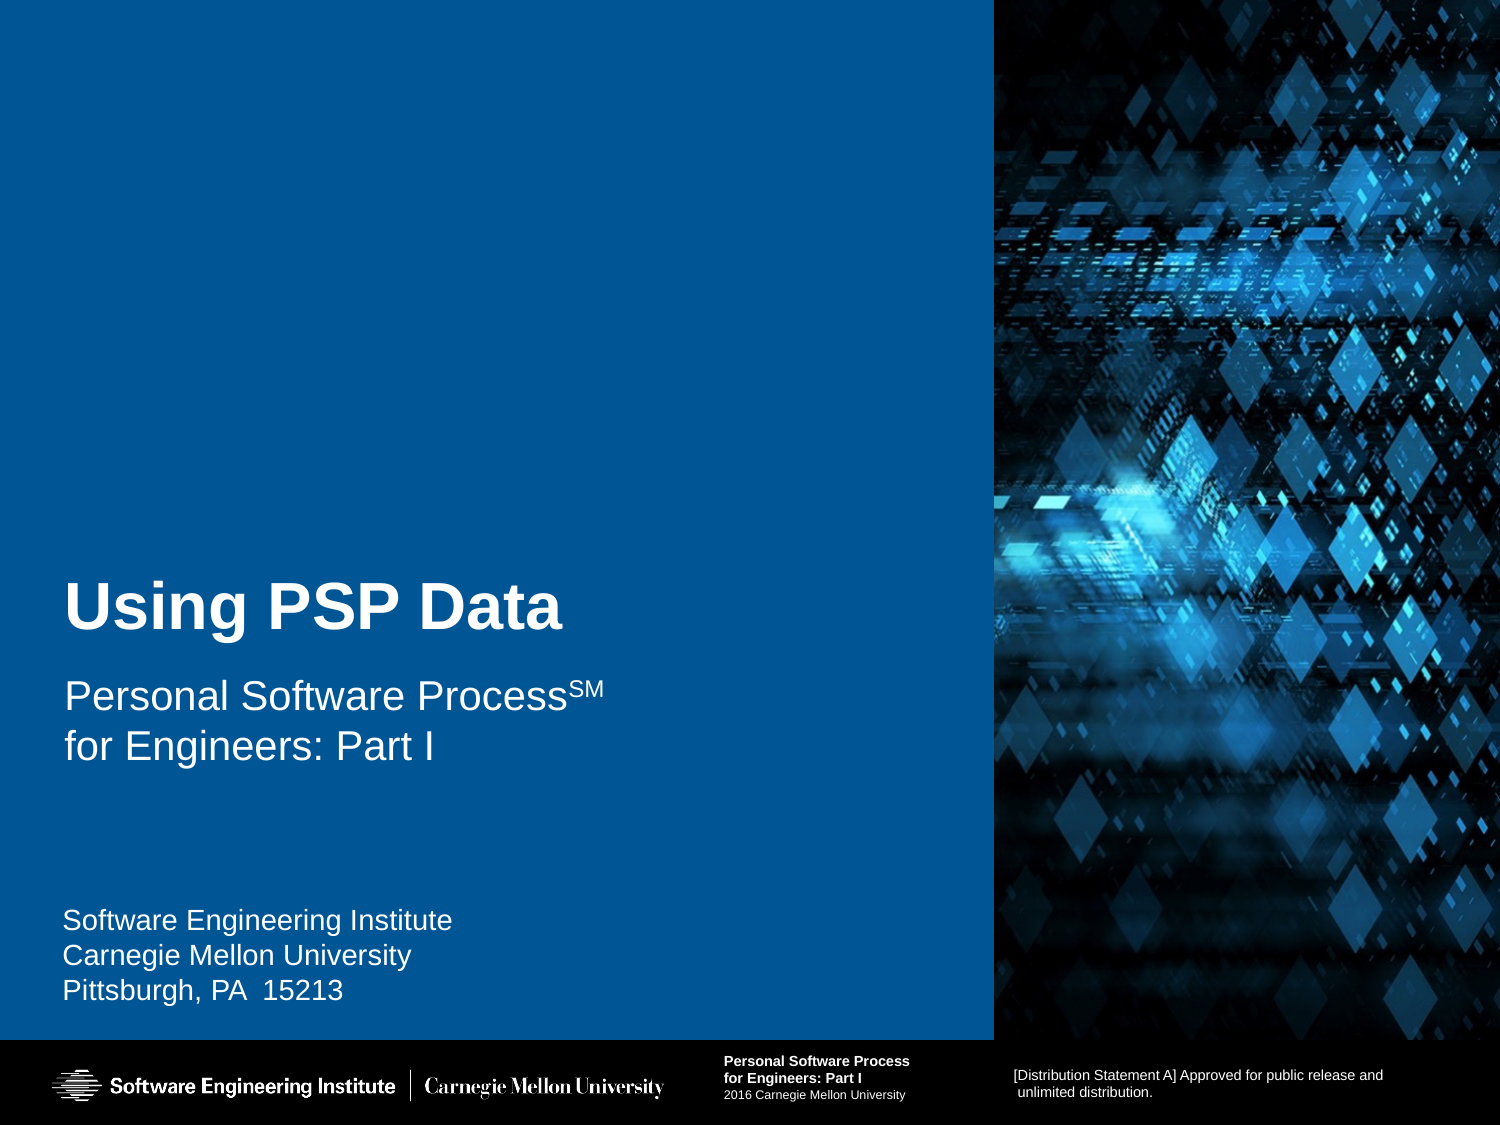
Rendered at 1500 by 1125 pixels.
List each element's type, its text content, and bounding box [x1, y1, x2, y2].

subtitle Personal Software ProcessSM for Engineers: Part I [64, 668, 850, 882]
title Using PSP Data [64, 43, 850, 644]
picture [994, 0, 1500, 1040]
picture [43, 1062, 673, 1106]
